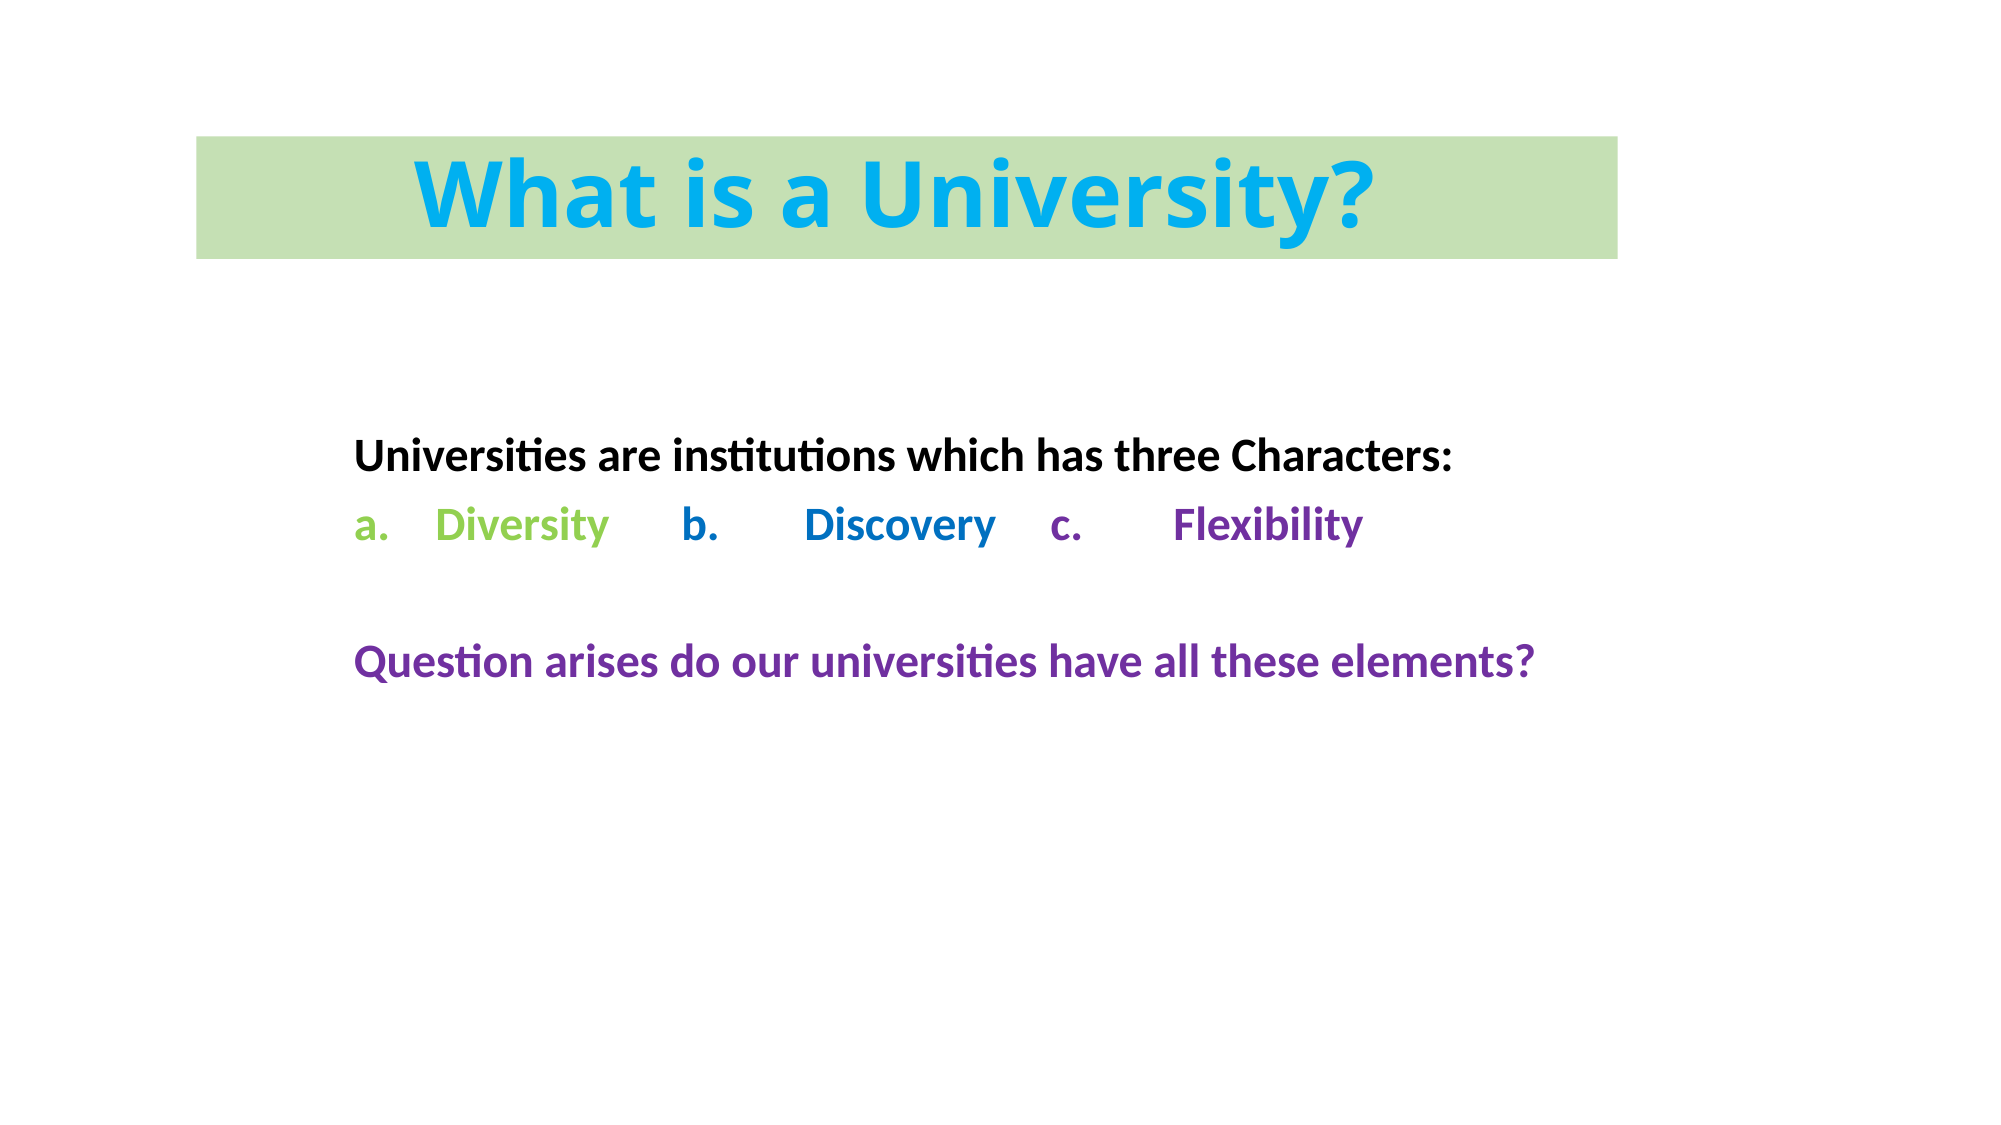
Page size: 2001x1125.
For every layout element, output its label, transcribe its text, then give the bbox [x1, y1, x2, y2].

list Universities are institutions which has three Characters: Diversity b. Discovery c. Flexibility Question arises do our universities have all these elements? [338, 423, 1677, 842]
title What is a University? [196, 136, 1618, 259]
